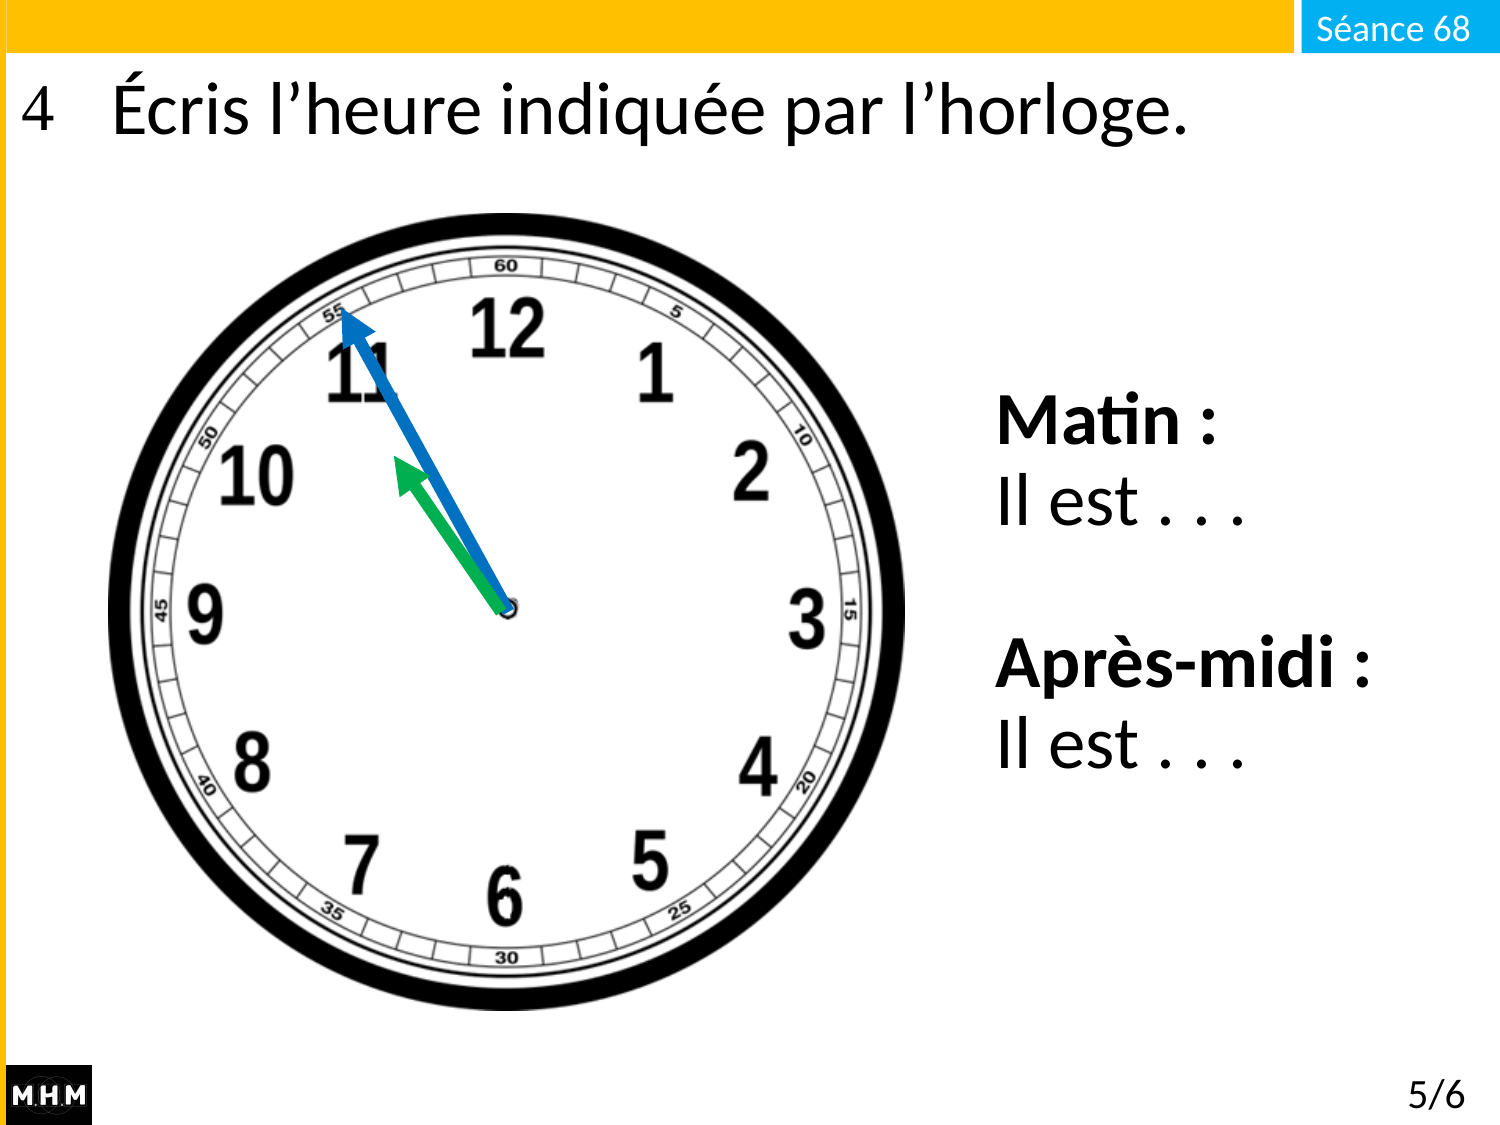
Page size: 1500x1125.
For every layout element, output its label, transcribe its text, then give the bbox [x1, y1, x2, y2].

list 5/6 [1373, 1064, 1500, 1125]
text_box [393, 455, 502, 612]
text_box Matin : Il est . . . Après-midi : Il est . . . [980, 301, 1500, 863]
title Écris l’heure indiquée par l’horloge. [96, 60, 1391, 160]
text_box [341, 307, 509, 612]
picture [108, 213, 905, 1011]
picture [6, 1065, 92, 1125]
